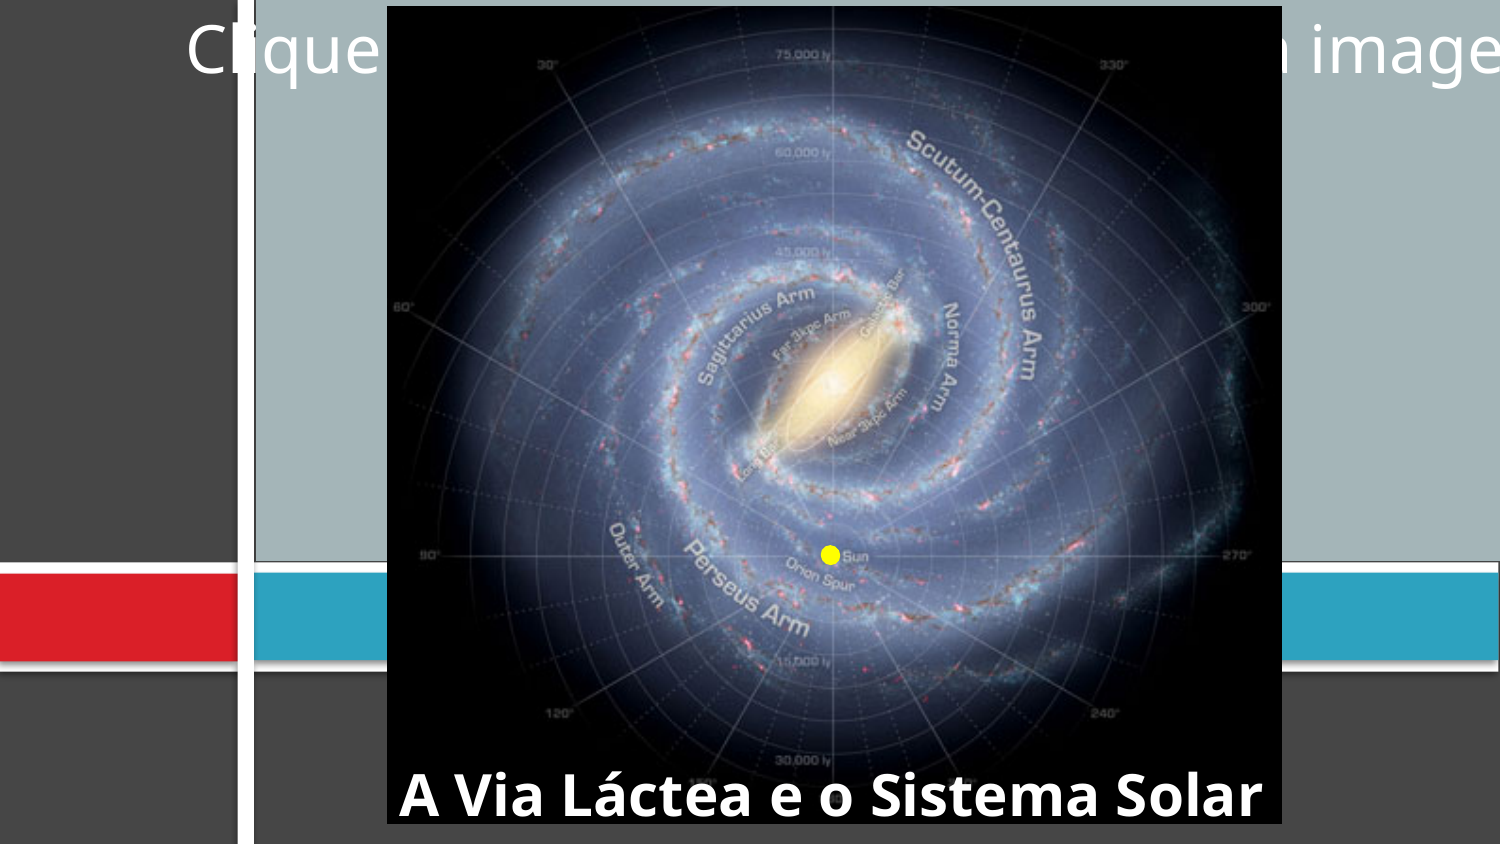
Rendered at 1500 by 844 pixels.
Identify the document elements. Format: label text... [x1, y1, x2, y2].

picture [255, 0, 1500, 562]
list A Via Láctea e o Sistema Solar [262, 750, 1463, 836]
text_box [386, 6, 1282, 824]
